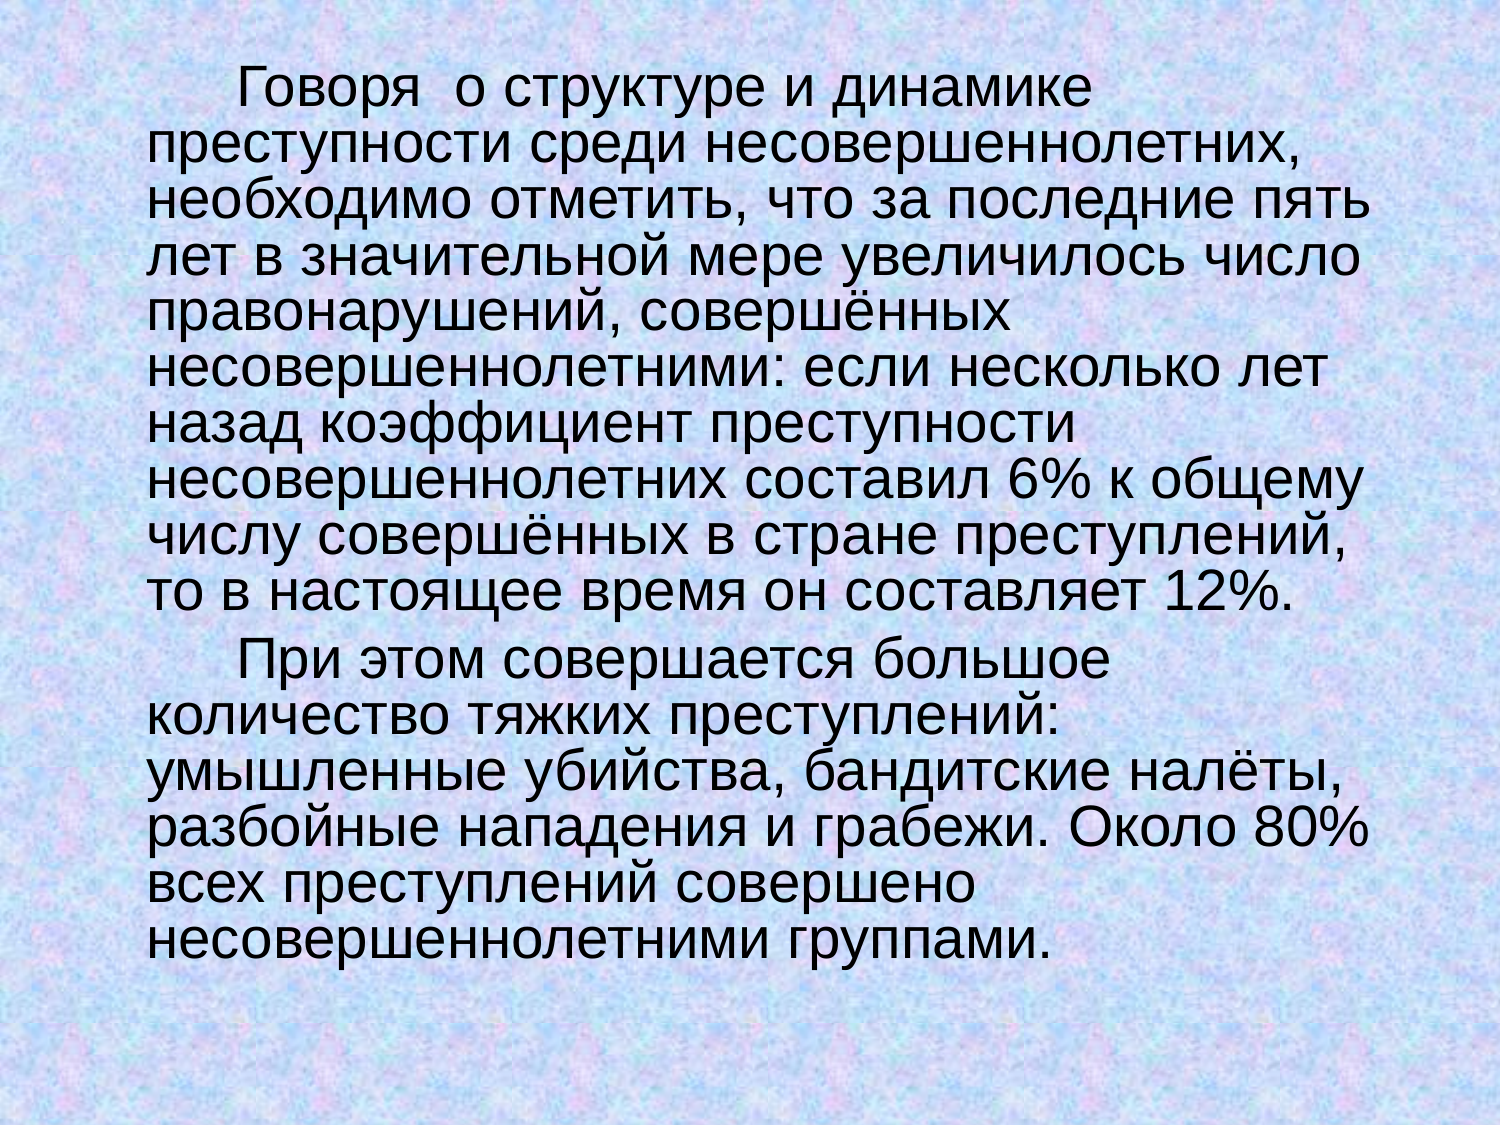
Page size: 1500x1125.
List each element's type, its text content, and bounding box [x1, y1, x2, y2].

list Говоря о структуре и динамике преступности среди несовершеннолетних, необходимо отметить, что за последние пять лет в значительной мере увеличилось число правонарушений, совершённых несовершеннолетними: если несколько лет назад коэффициент преступности несовершеннолетних составил 6% к общему числу совершённых в стране преступлений, то в настоящее время он составляет 12%. При этом совершается большое количество тяжких преступлений: умышленные убийства, бандитские налёты, разбойные нападения и грабежи. Около 80% всех преступлений совершено несовершеннолетними группами. [74, 54, 1426, 1006]
picture [0, 0, 1500, 1125]
